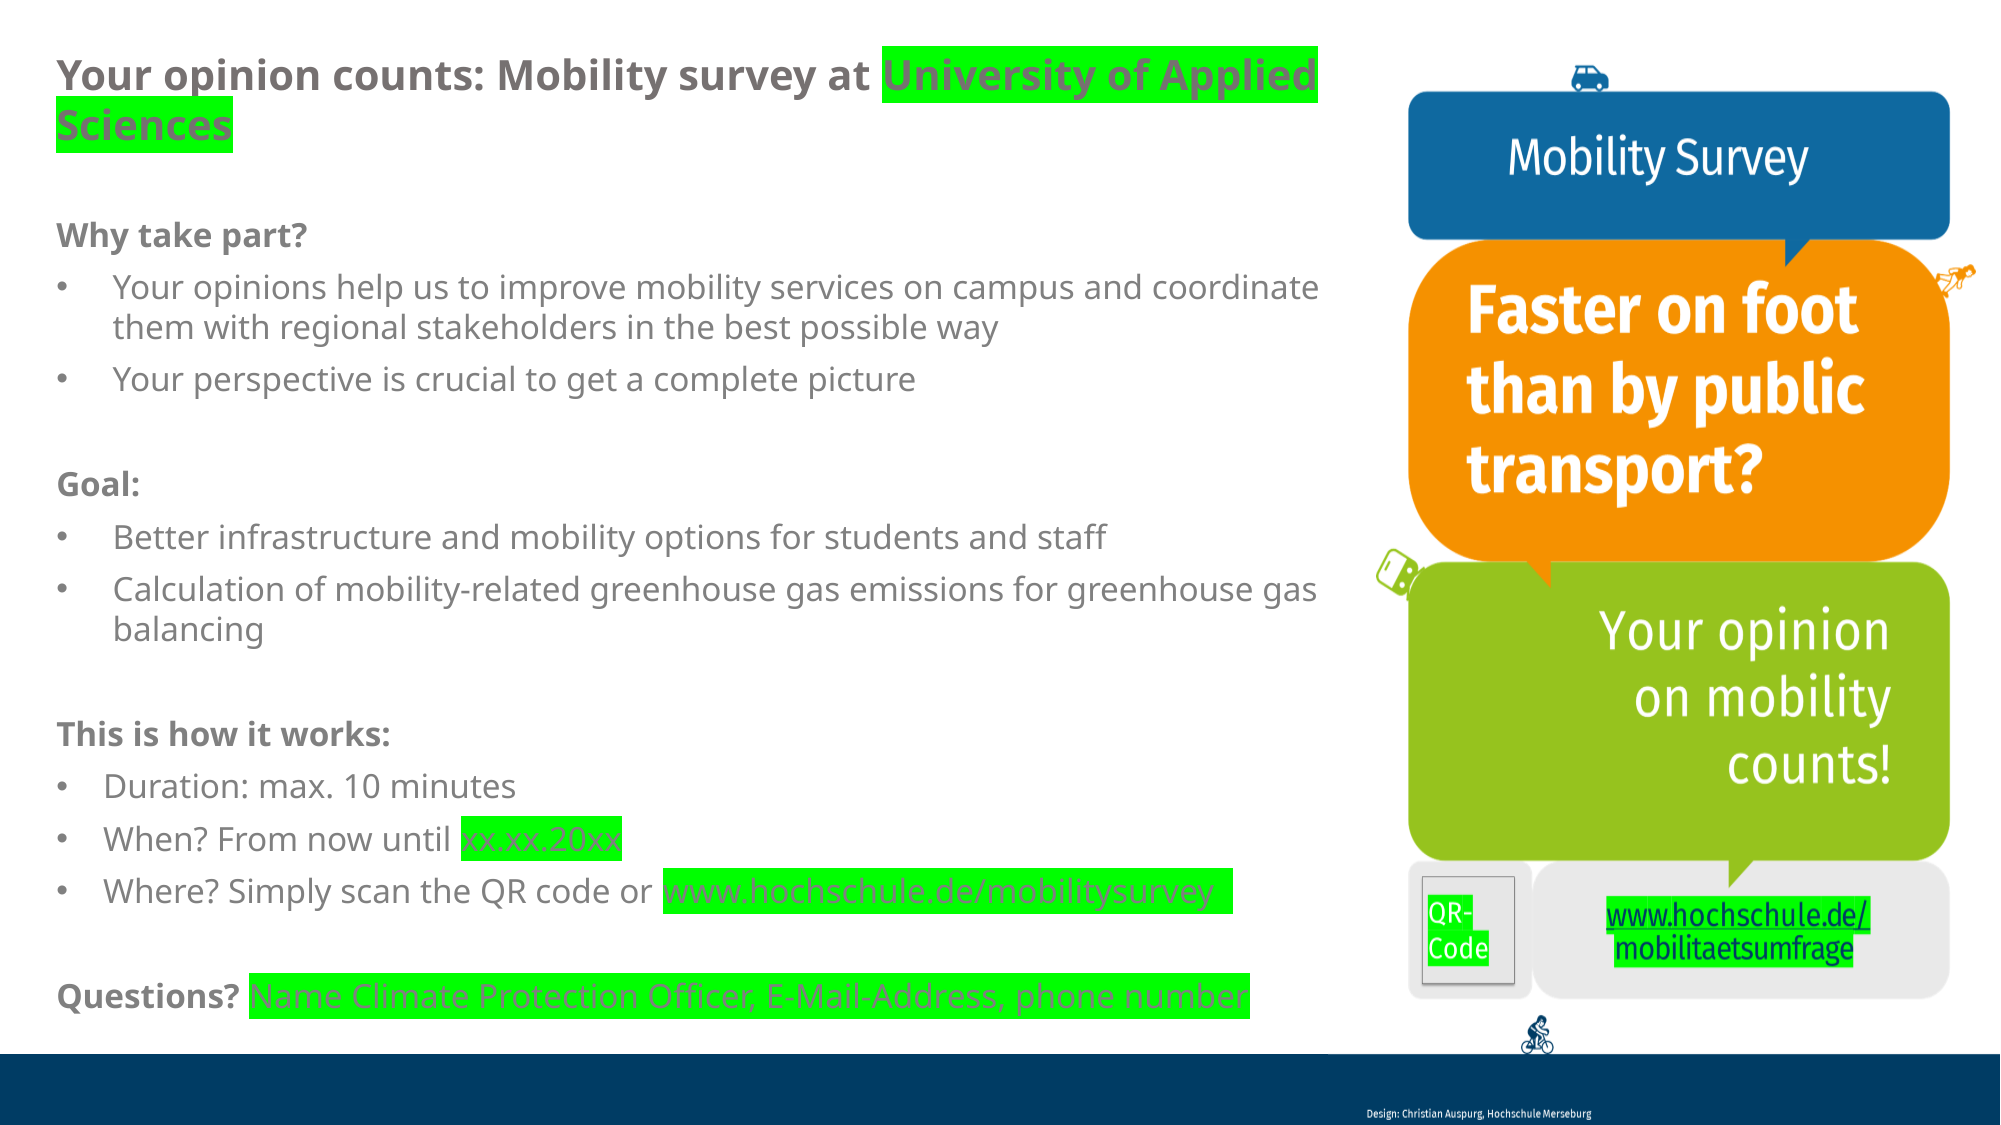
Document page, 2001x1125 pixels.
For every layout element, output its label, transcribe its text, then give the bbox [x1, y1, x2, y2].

picture [1328, 36, 2000, 1125]
text_box Your opinion counts: Mobility survey at University of Applied Sciences Why take part? Your opinions help us to improve mobility services on campus and coordinate them with regional stakeholders in the best possible way Your perspective is crucial to get a complete picture Goal: Better infrastructure and mobility options for students and staff Calculation of mobility-related greenhouse gas emissions for greenhouse gas balancing This is how it works: Duration: max. 10 minutes When? From now until xx.xx.20xx Where? Simply scan the QR code or www.hochschule.de/mobilitysurvey Questions? Name Climate Protection Officer, E-Mail-Address, phone number [50, 48, 1328, 828]
